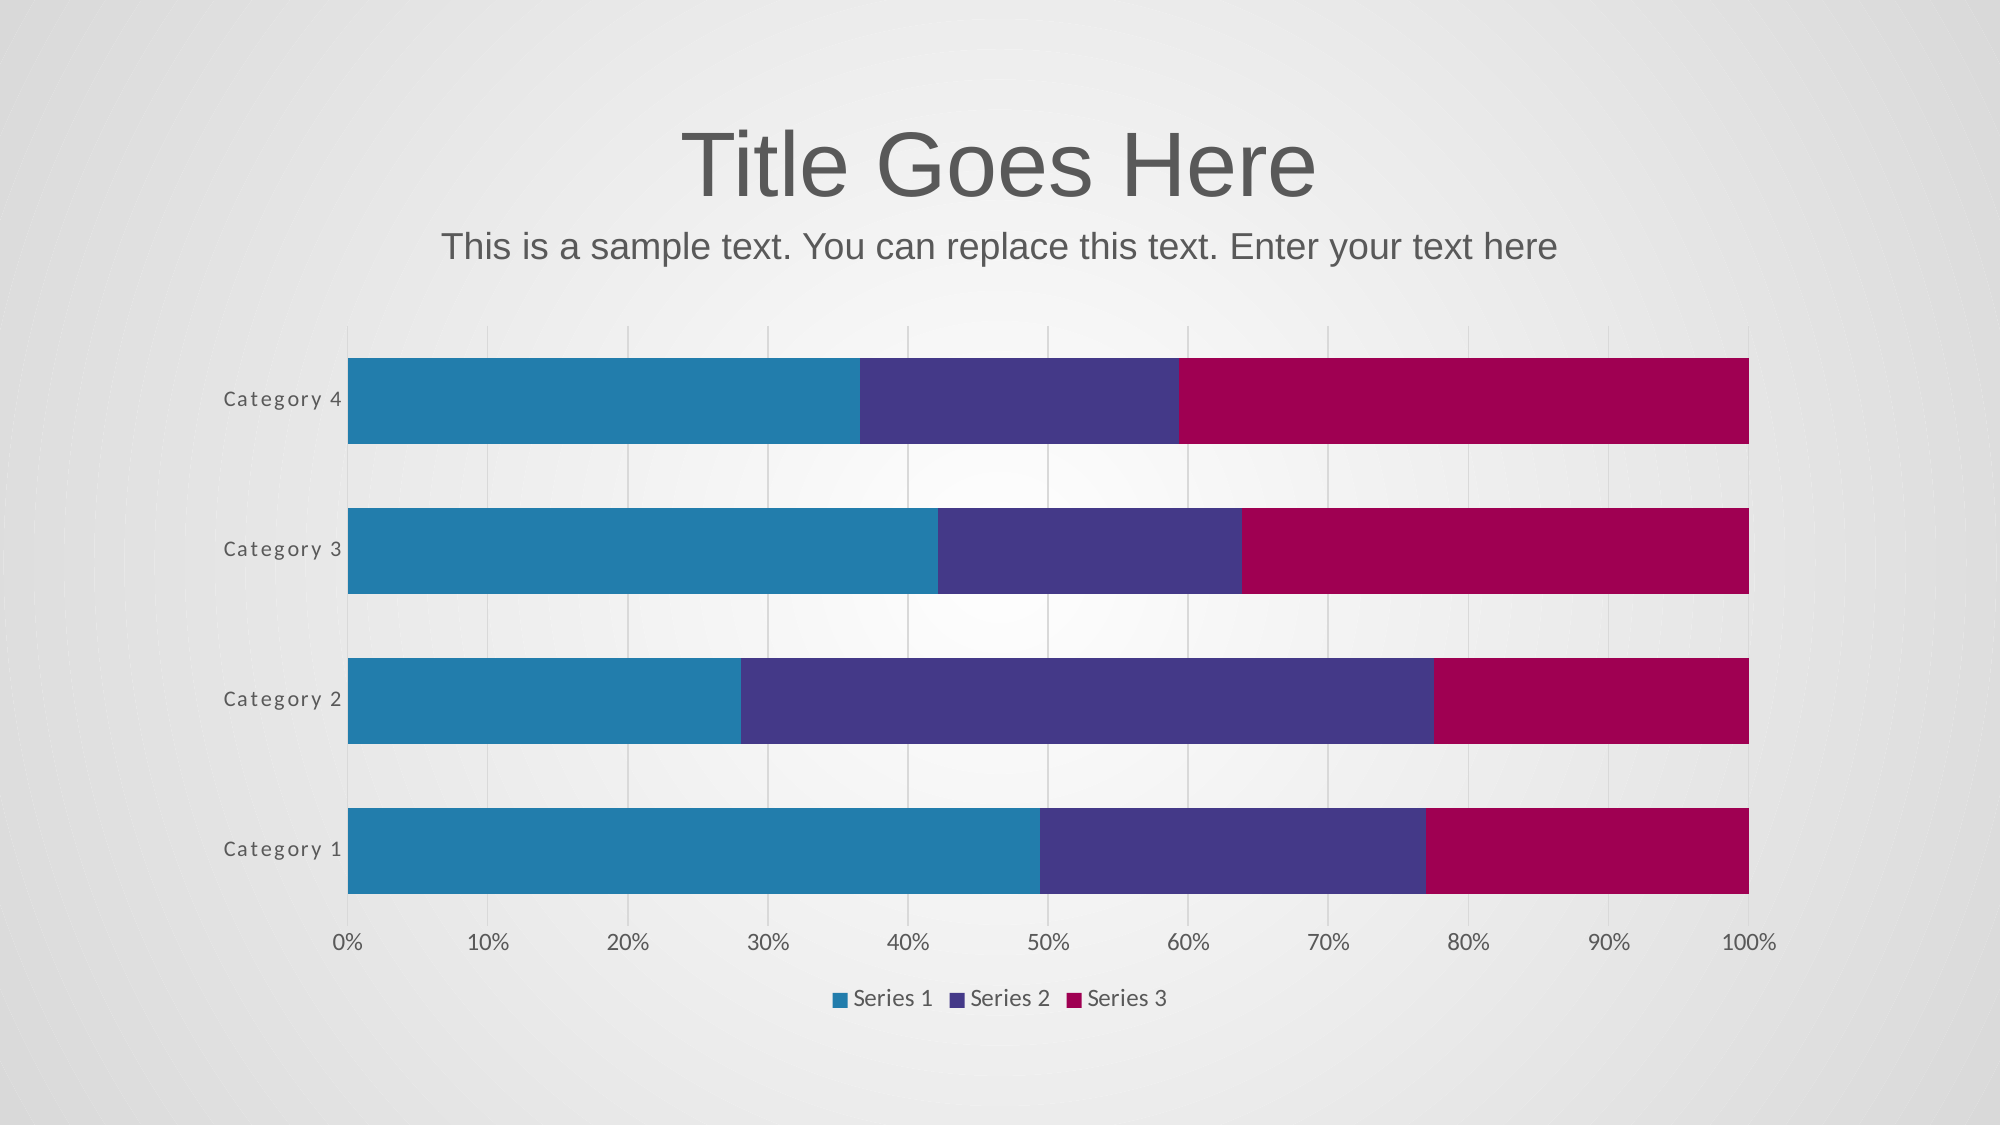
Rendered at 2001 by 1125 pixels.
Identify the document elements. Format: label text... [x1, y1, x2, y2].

text_box Title Goes Here [534, 97, 1466, 214]
chart [191, 311, 1809, 1019]
text_box This is a sample text. You can replace this text. Enter your text here [272, 214, 1728, 275]
